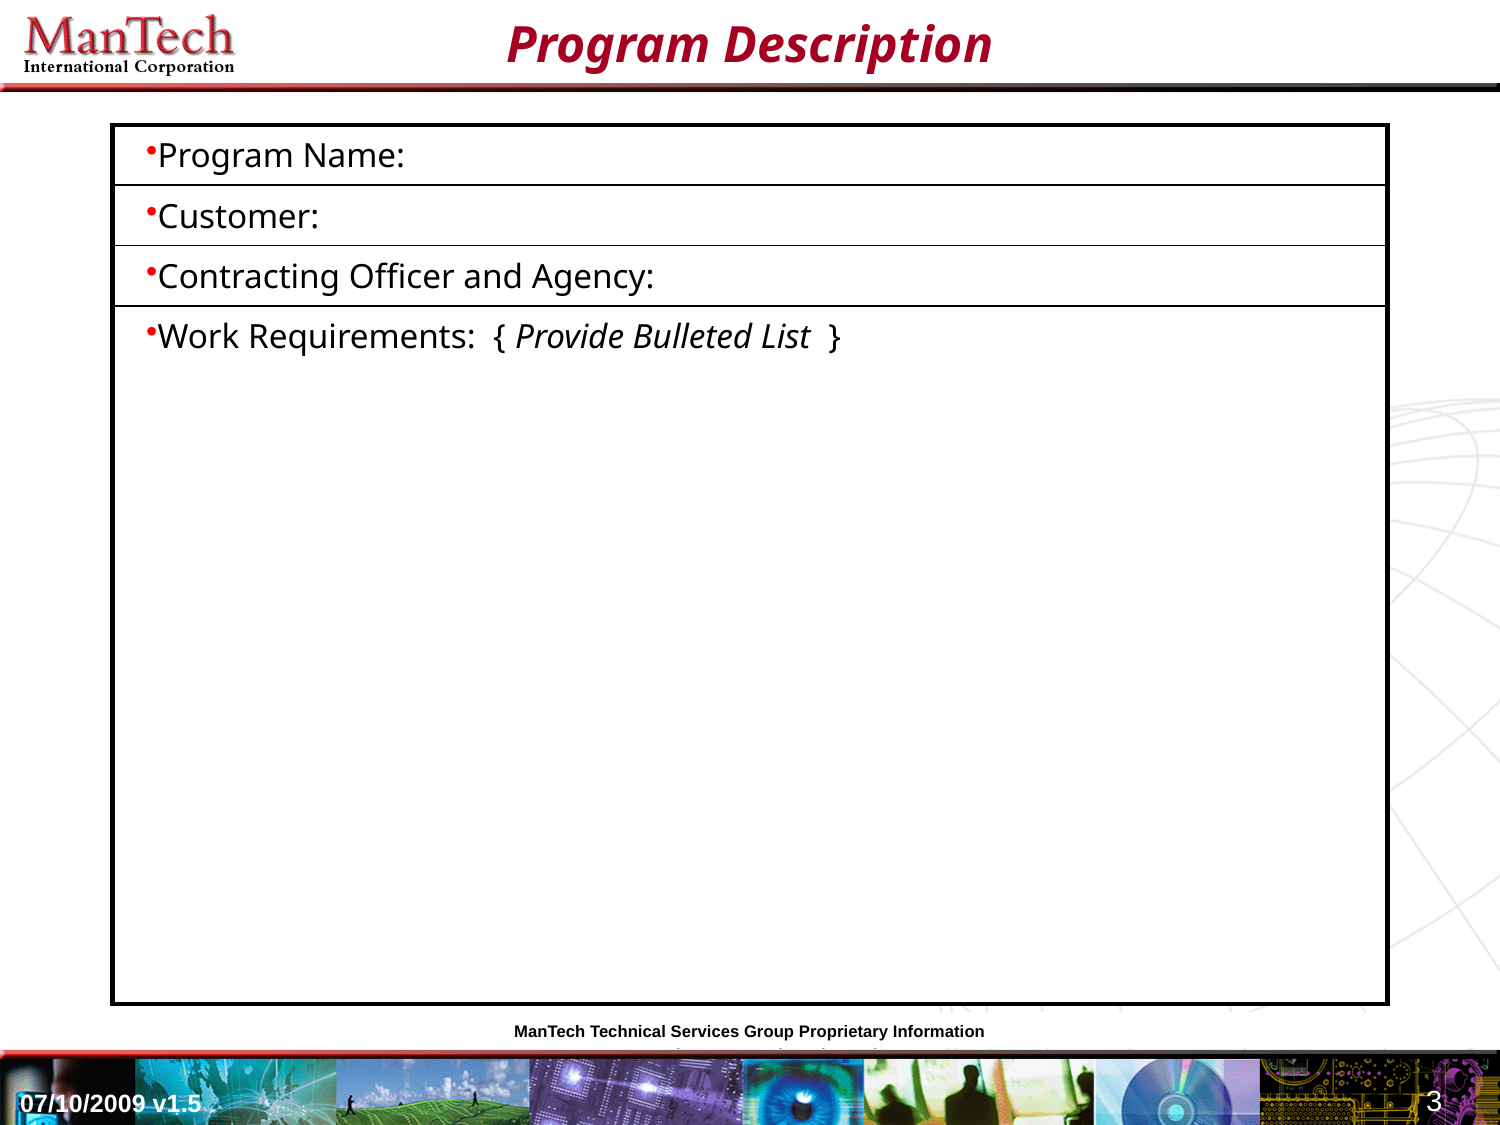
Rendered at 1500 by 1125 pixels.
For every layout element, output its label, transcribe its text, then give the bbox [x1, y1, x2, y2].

text_box ManTech Technical Services Group Proprietary Information [0, 1012, 1500, 1048]
title Program Description [0, 4, 1500, 80]
table_header Program Name: [115, 127, 1385, 184]
table_cell Contracting Officer and Agency: [115, 246, 1385, 305]
table_cell Customer: [115, 186, 1385, 245]
table_cell Work Requirements: { Provide Bulleted List } [115, 307, 1385, 1002]
